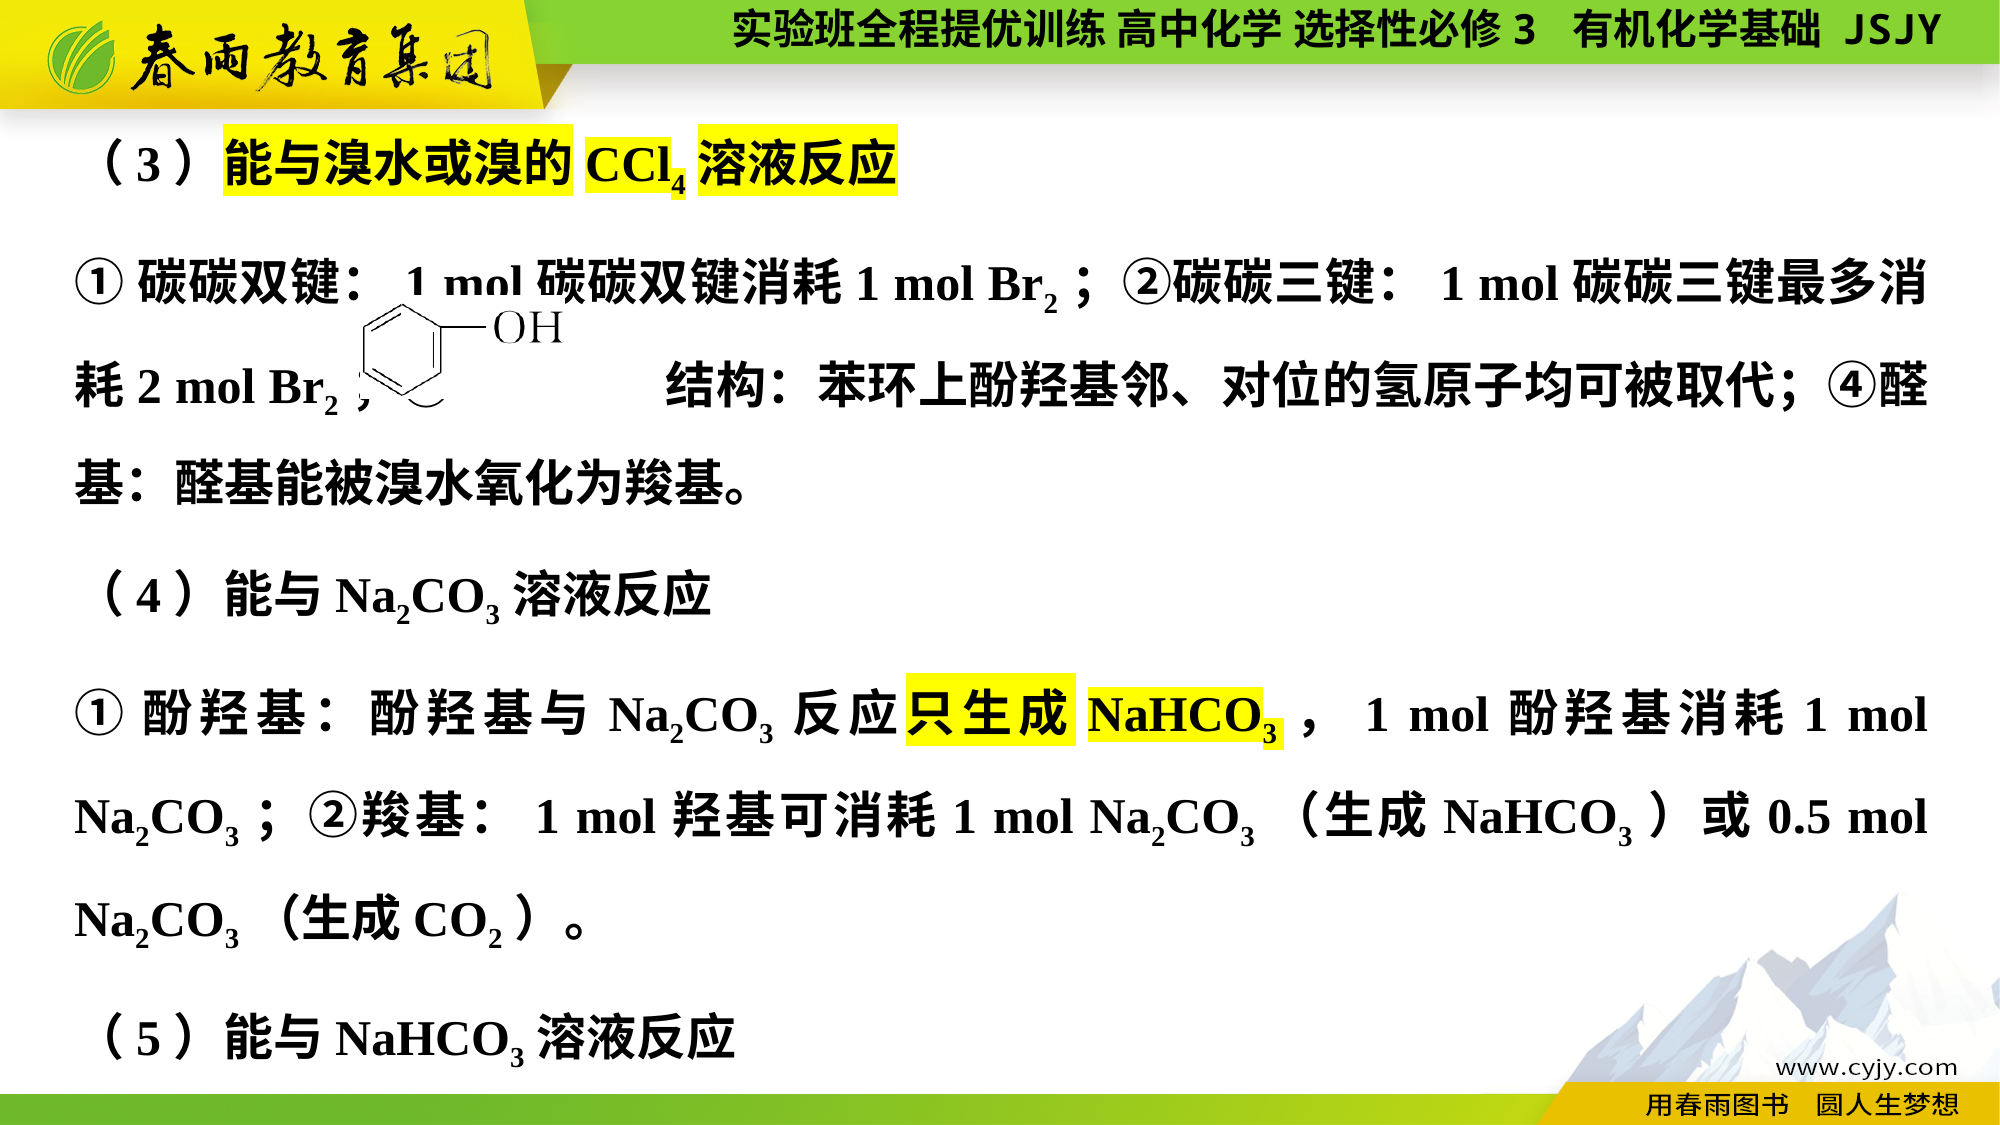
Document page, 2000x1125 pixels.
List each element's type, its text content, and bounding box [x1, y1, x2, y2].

picture [0, 0, 2000, 1125]
list （3）能与溴水或溴的CCl4溶液反应 ①碳碳双键：1 mol碳碳双键消耗1 mol Br2；②碳碳三键：1 mol碳碳三键最多消耗2 mol Br2；③ 结构：苯环上酚羟基邻、对位的氢原子均可被取代；④醛基：醛基能被溴水氧化为羧基。 （4）能与Na2CO3溶液反应 ①酚羟基：酚羟基与Na2CO3反应只生成NaHCO3，1 mol酚羟基消耗1 mol Na2CO3；②羧基：1 mol羟基可消耗1 mol Na2CO3（生成NaHCO3）或0.5 mol Na2CO3（生成CO2）。 （5）能与NaHCO3溶液反应 羧基：1 mol羧基消耗1 mol NaHCO3。 [59, 90, 1944, 1099]
